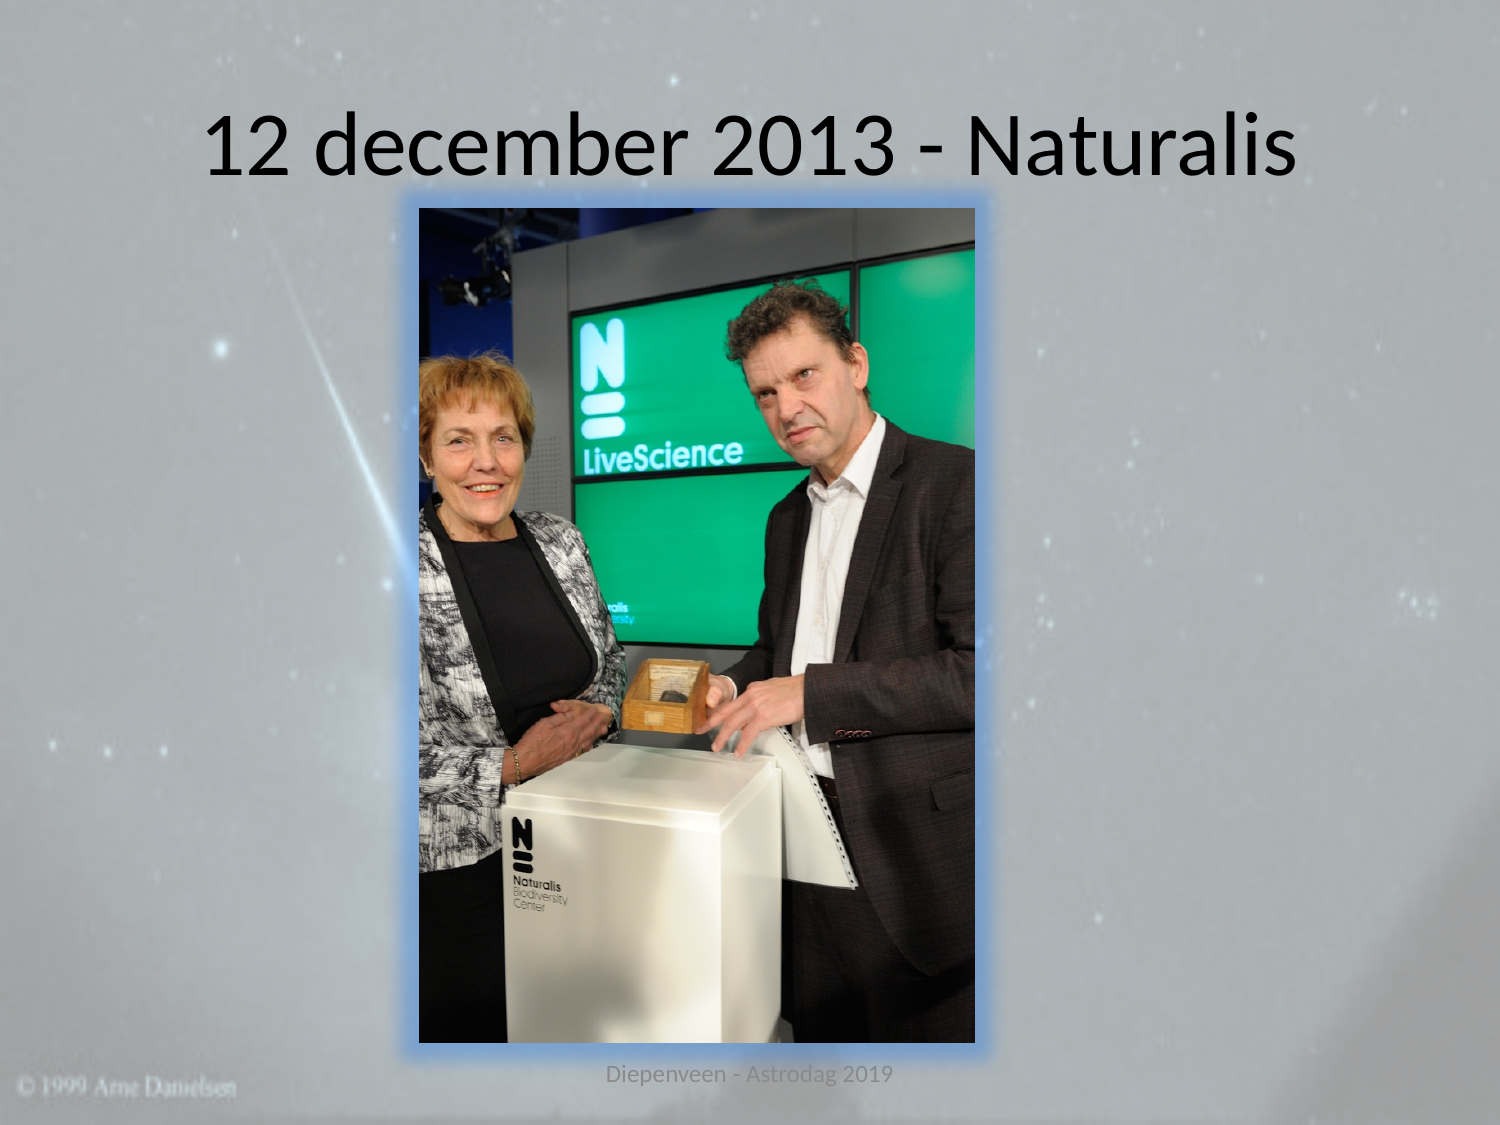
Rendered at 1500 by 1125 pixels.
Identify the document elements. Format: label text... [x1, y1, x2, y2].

title 12 december 2013 - Naturalis [75, 45, 1425, 233]
picture [418, 207, 975, 1043]
footer Diepenveen - Astrodag 2019 [512, 1042, 988, 1103]
